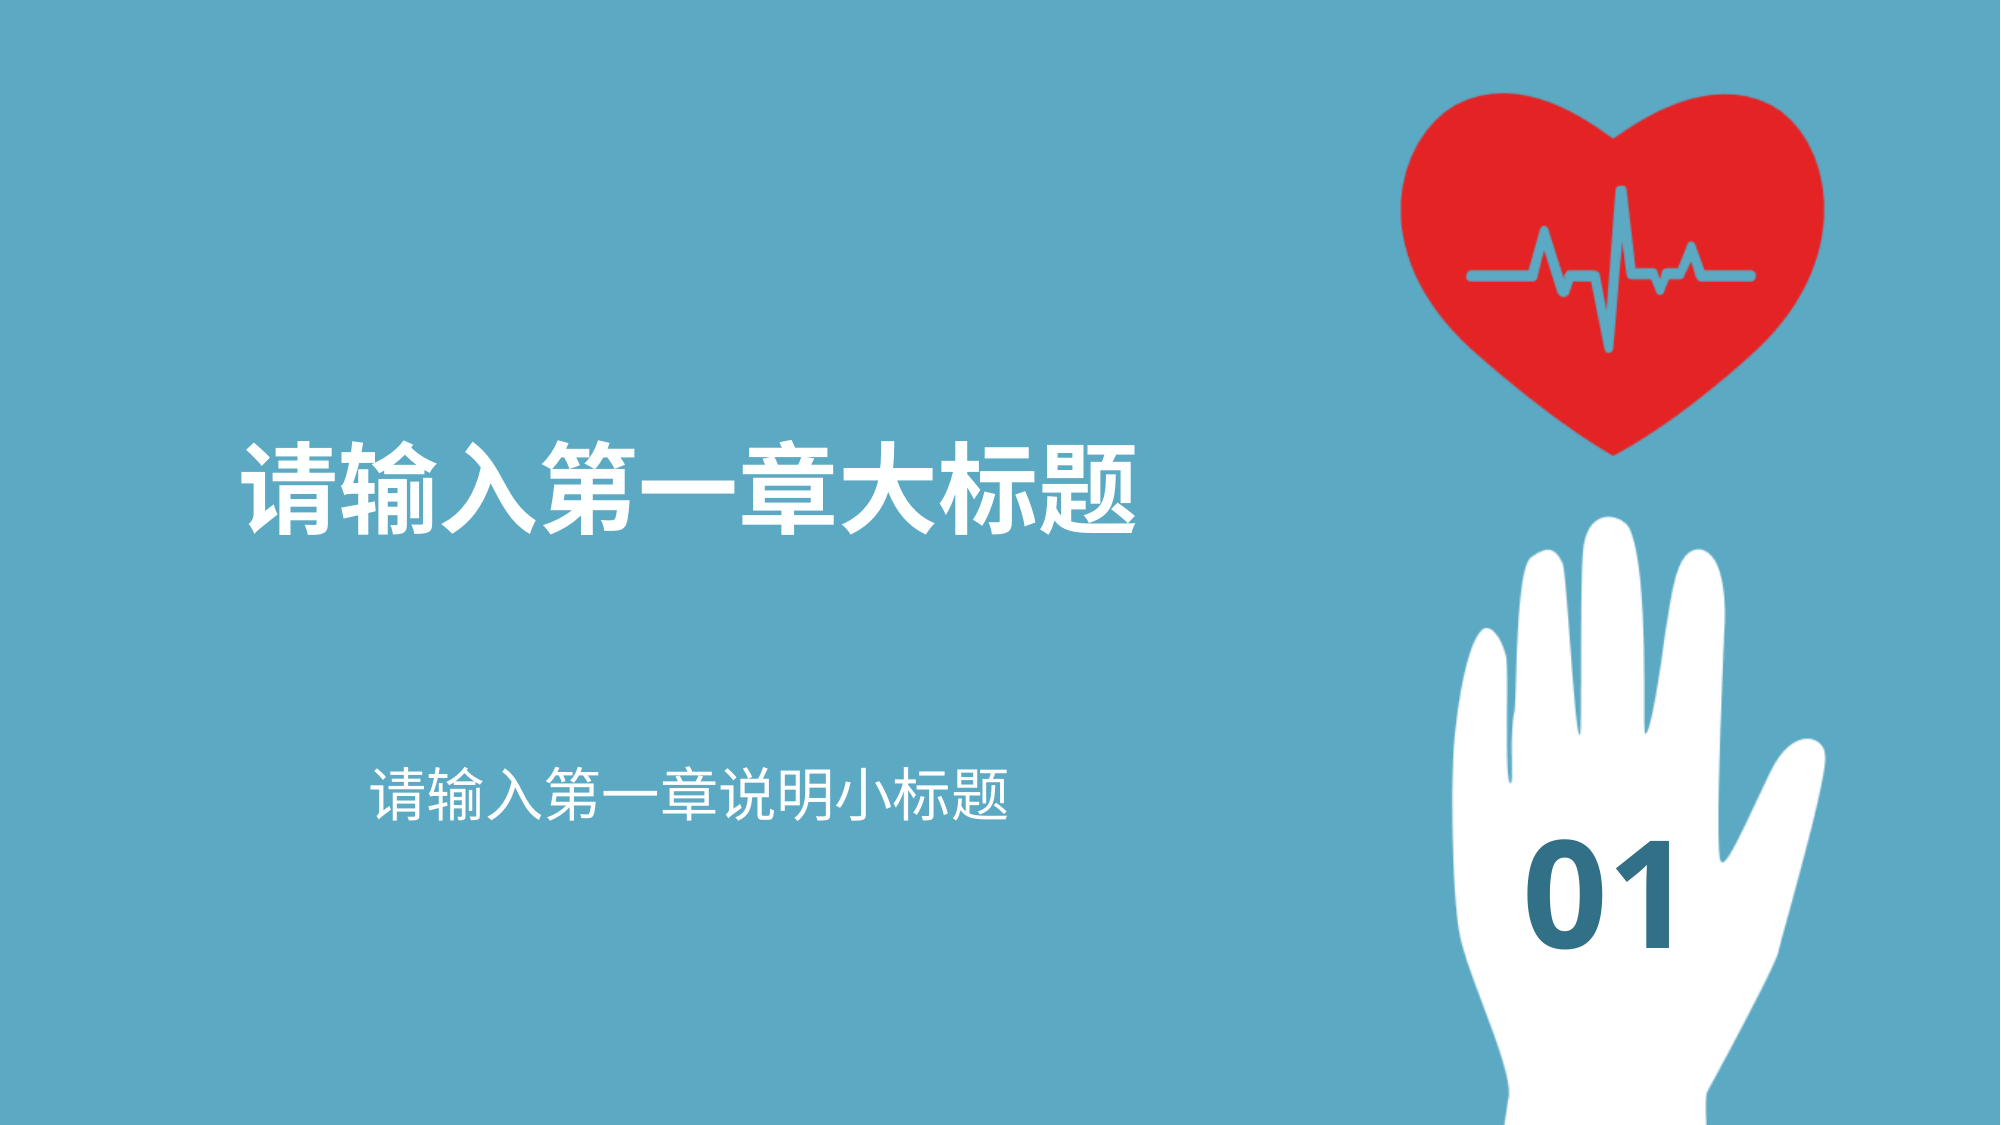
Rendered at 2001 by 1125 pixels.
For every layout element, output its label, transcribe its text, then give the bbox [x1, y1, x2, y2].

title 请输入第一章大标题 [134, 219, 1244, 694]
text_box 01 [1453, 790, 1763, 986]
picture [0, 0, 2000, 1125]
list 请输入第一章说明小标题 [206, 715, 1172, 867]
